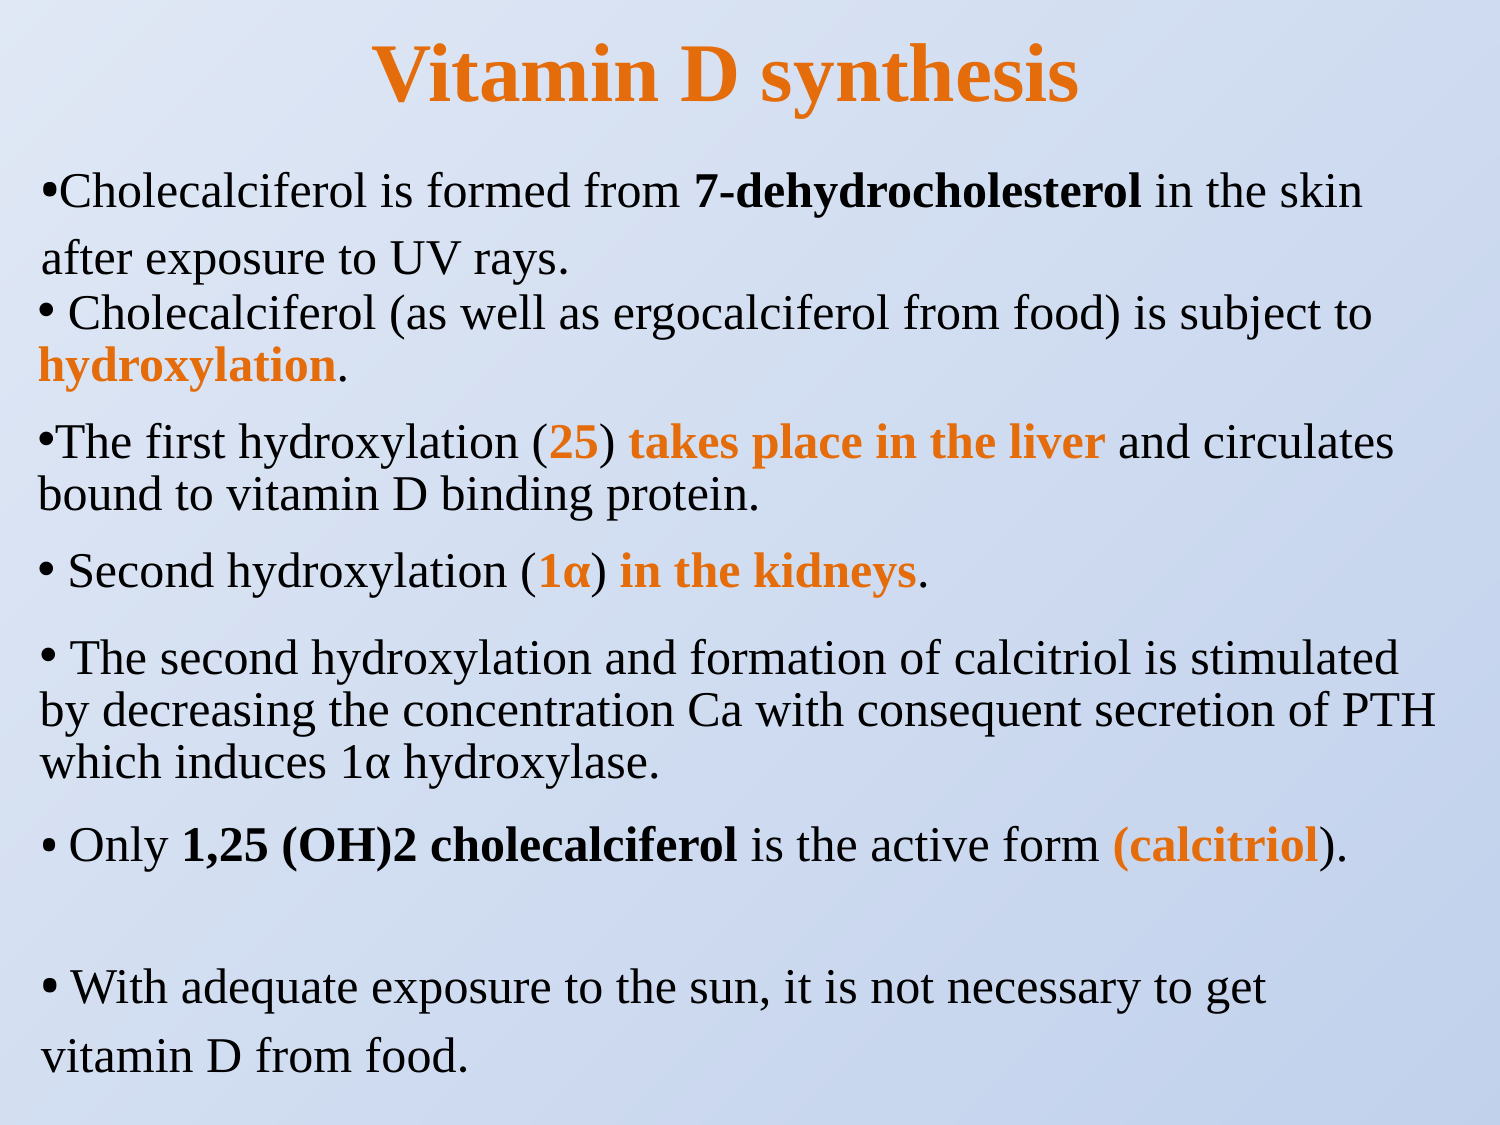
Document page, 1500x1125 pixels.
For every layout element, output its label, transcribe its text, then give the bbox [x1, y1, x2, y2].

text_box • Only 1,25 (OH)2 cholecalciferol is the active form (calcitriol). [40, 803, 1500, 872]
text_box •Cholecalciferol is formed from 7-dehydrocholesterol in the skin after exposure to UV rays. [40, 149, 1450, 352]
text_box • With adequate exposure to the sun, it is not necessary to get vitamin D from food. [40, 944, 1412, 1083]
text_box Cholecalciferol (as well as ergocalciferol from food) is subject to hydroxylation. The first hydroxylation (25) takes place in the liver and circulates bound to vitamin D binding protein. Second hydroxylation (1α) in the kidneys. [37, 287, 1425, 598]
text_box The second hydroxylation and formation of calcitriol is stimulated by decreasing the concentration Ca with consequent secretion of PTH which induces 1α hydroxylase. [24, 624, 1471, 796]
text_box Vitamin D synthesis [262, 12, 1219, 149]
